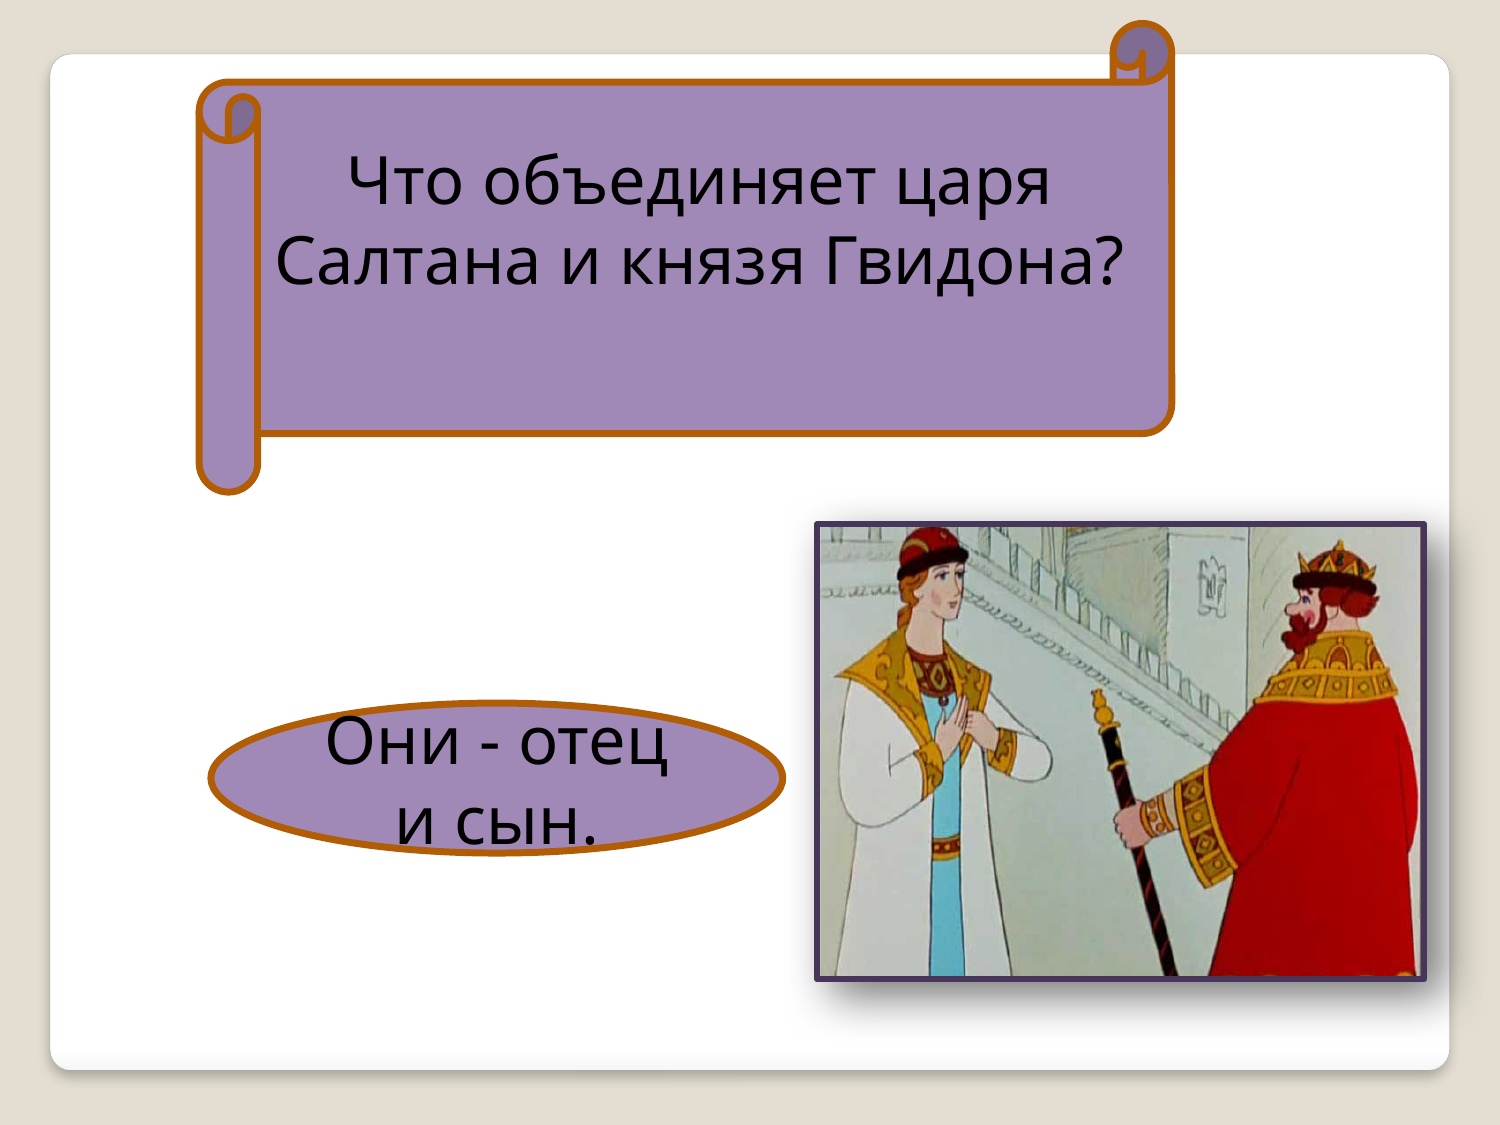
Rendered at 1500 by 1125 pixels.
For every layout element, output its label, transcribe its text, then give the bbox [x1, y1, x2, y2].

text_box Что объединяет царя Салтана и князя Гвидона? [195, 19, 1176, 496]
text_box Они - отец и сын. [207, 699, 787, 857]
picture [820, 527, 1422, 977]
